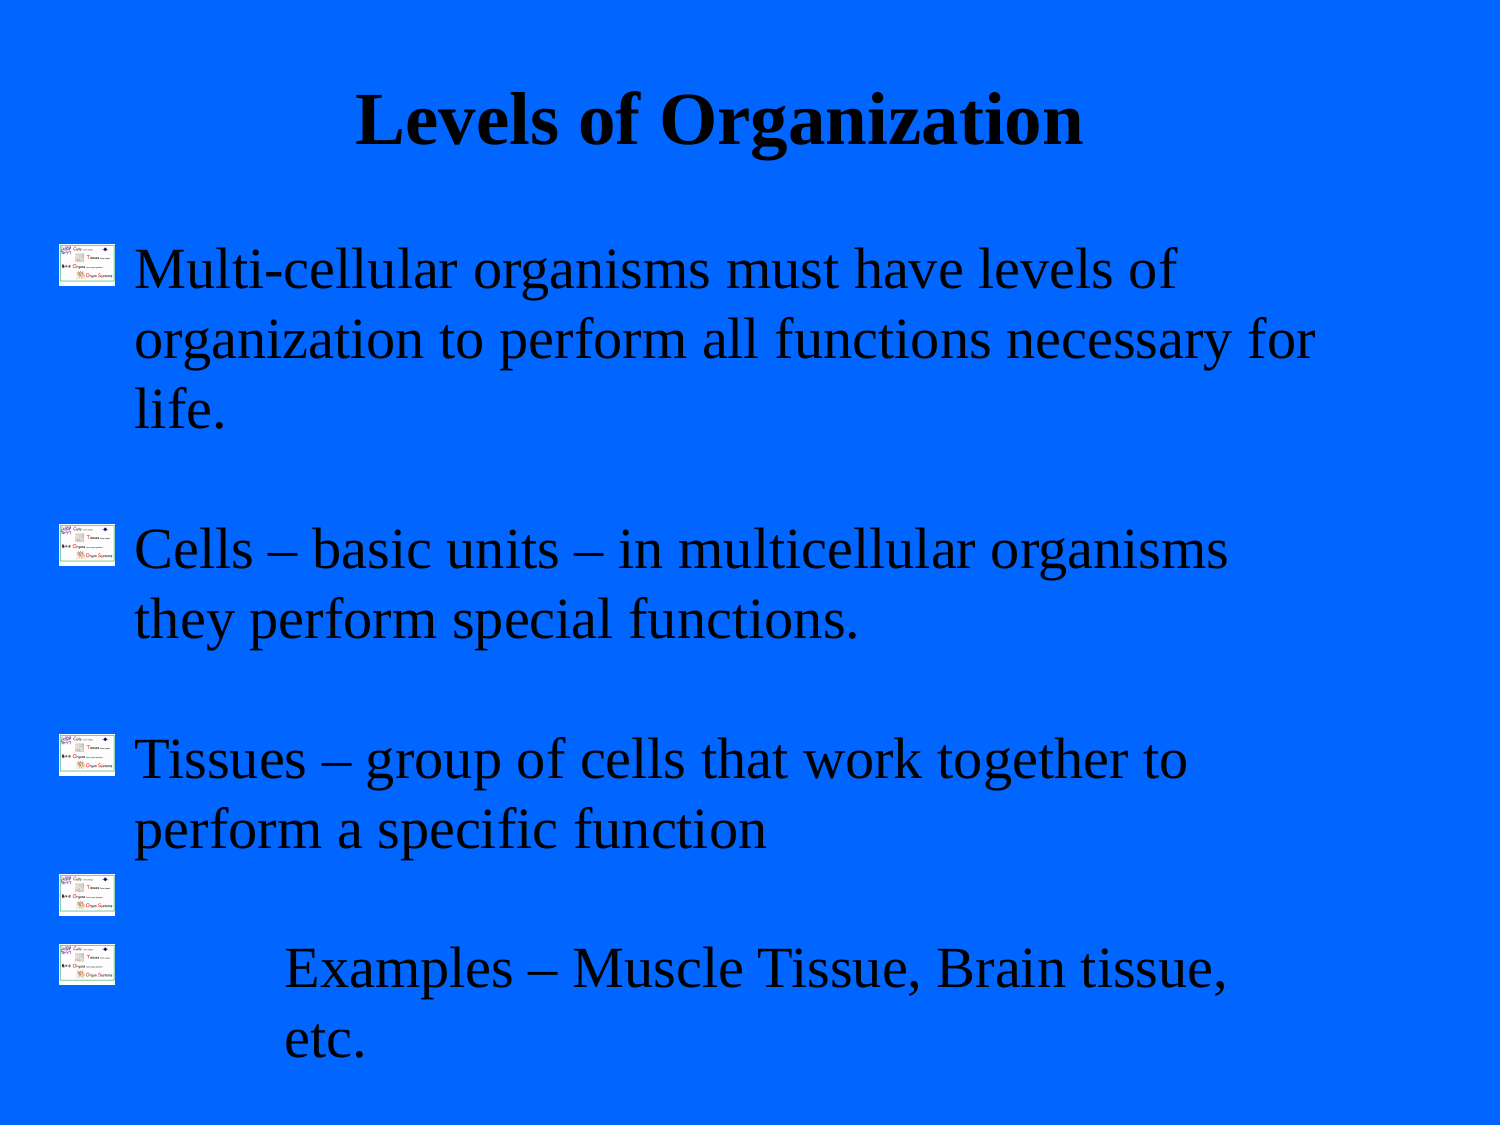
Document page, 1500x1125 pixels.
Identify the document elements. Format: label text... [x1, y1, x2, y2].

picture [59, 524, 115, 566]
picture [59, 734, 115, 776]
text_box Levels of Organization Multi-cellular organisms must have levels of organization to perform all functions necessary for life. Cells – basic units – in multicellular organisms they perform special functions. Tissues – group of cells that work together to perform a specific function Examples – Muscle Tissue, Brain tissue, etc. [45, 62, 1396, 1077]
picture [59, 244, 115, 286]
picture [59, 944, 115, 985]
picture [59, 874, 115, 916]
